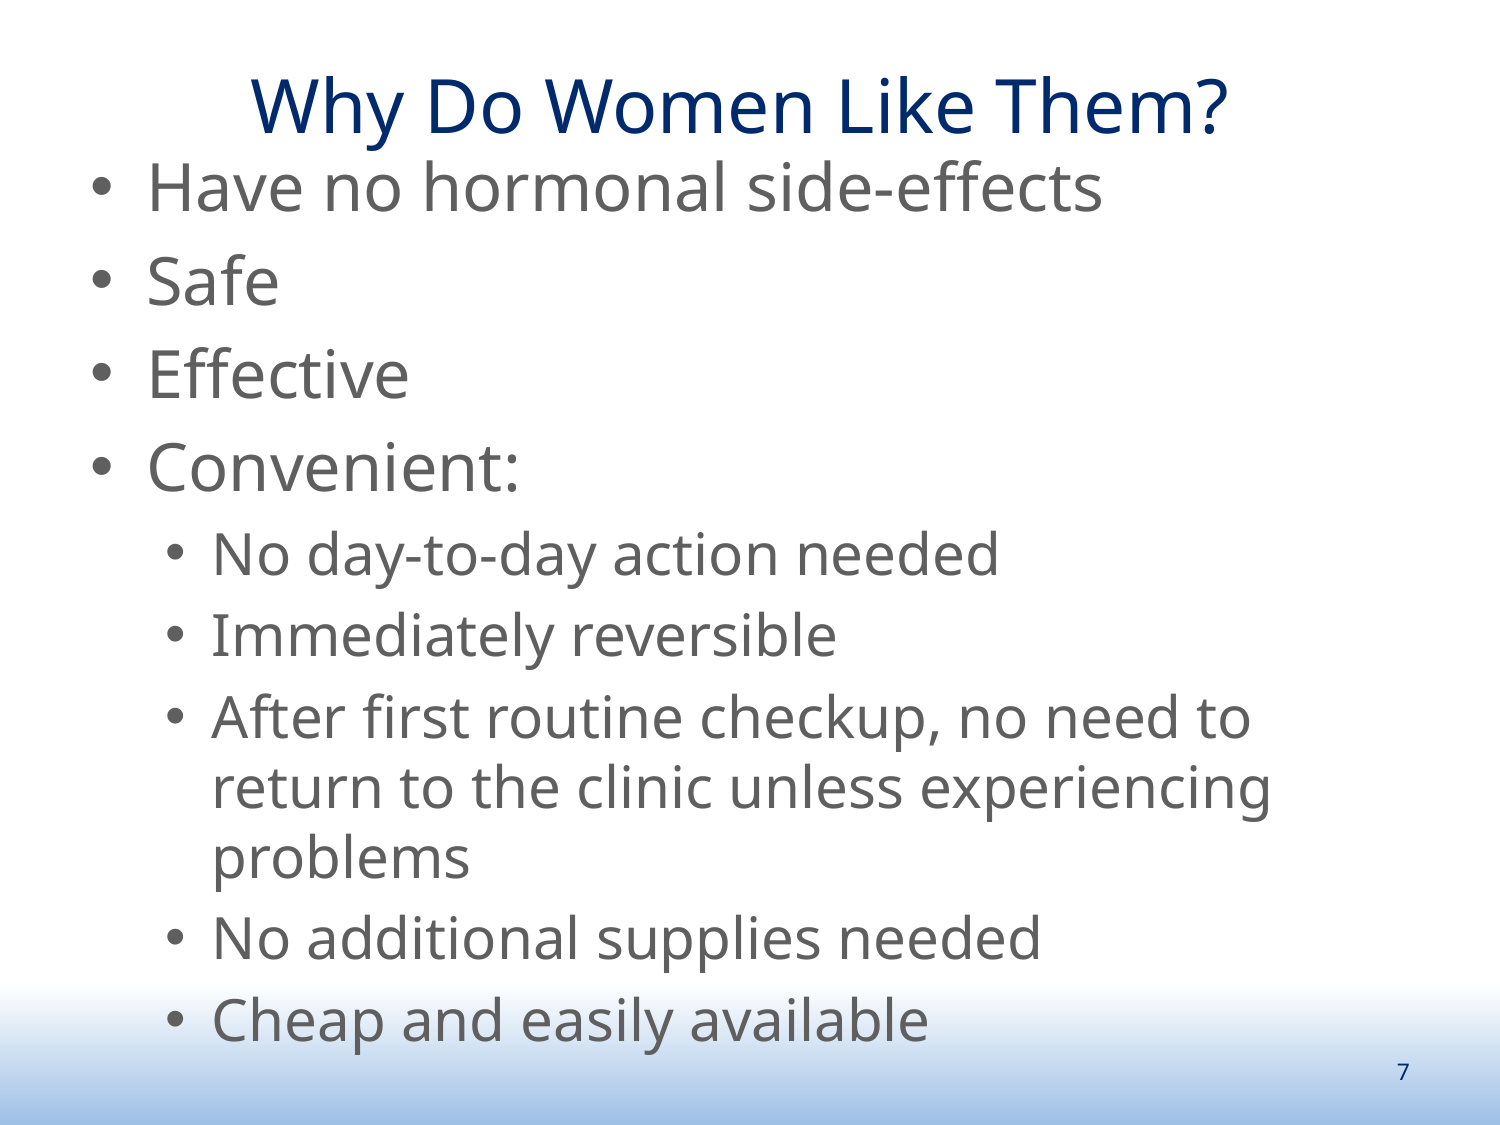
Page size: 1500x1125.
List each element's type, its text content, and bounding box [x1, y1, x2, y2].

slide_number 7 [1074, 1043, 1425, 1103]
list Have no hormonal side-effects Safe Effective Convenient: No day-to-day action needed Immediately reversible After first routine checkup, no need to return to the clinic unless experiencing problems No additional supplies needed Cheap and easily available [75, 137, 1425, 1043]
title Why Do Women Like Them? [75, 45, 1425, 137]
